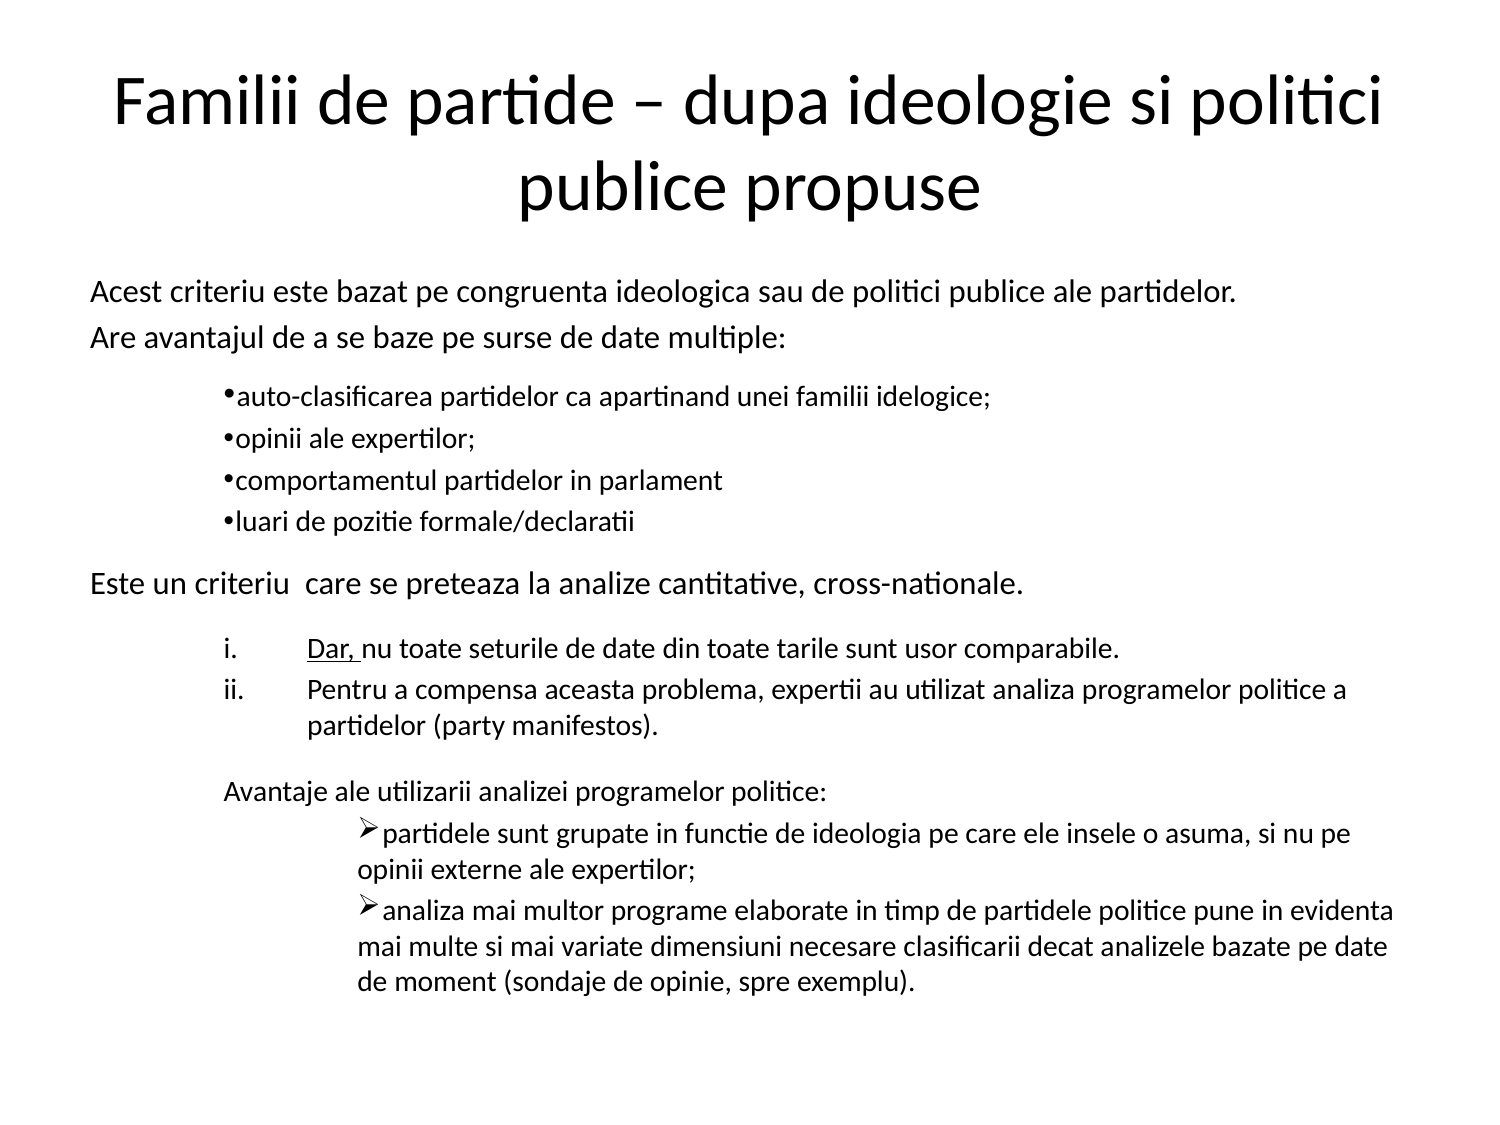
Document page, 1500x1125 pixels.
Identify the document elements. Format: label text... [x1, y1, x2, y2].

title Familii de partide – dupa ideologie si politici publice propuse [75, 45, 1425, 233]
list Acest criteriu este bazat pe congruenta ideologica sau de politici publice ale partidelor. Are avantajul de a se baze pe surse de date multiple: auto-clasificarea partidelor ca apartinand unei familii idelogice; opinii ale expertilor; comportamentul partidelor in parlament luari de pozitie formale/declaratii Este un criteriu care se preteaza la analize cantitative, cross-nationale. Dar, nu toate seturile de date din toate tarile sunt usor comparabile. Pentru a compensa aceasta problema, expertii au utilizat analiza programelor politice a partidelor (party manifestos). Avantaje ale utilizarii analizei programelor politice: partidele sunt grupate in functie de ideologia pe care ele insele o asuma, si nu pe opinii externe ale expertilor; analiza mai multor programe elaborate in timp de partidele politice pune in evidenta mai multe si mai variate dimensiuni necesare clasificarii decat analizele bazate pe date de moment (sondaje de opinie, spre exemplu). [75, 262, 1425, 1005]
